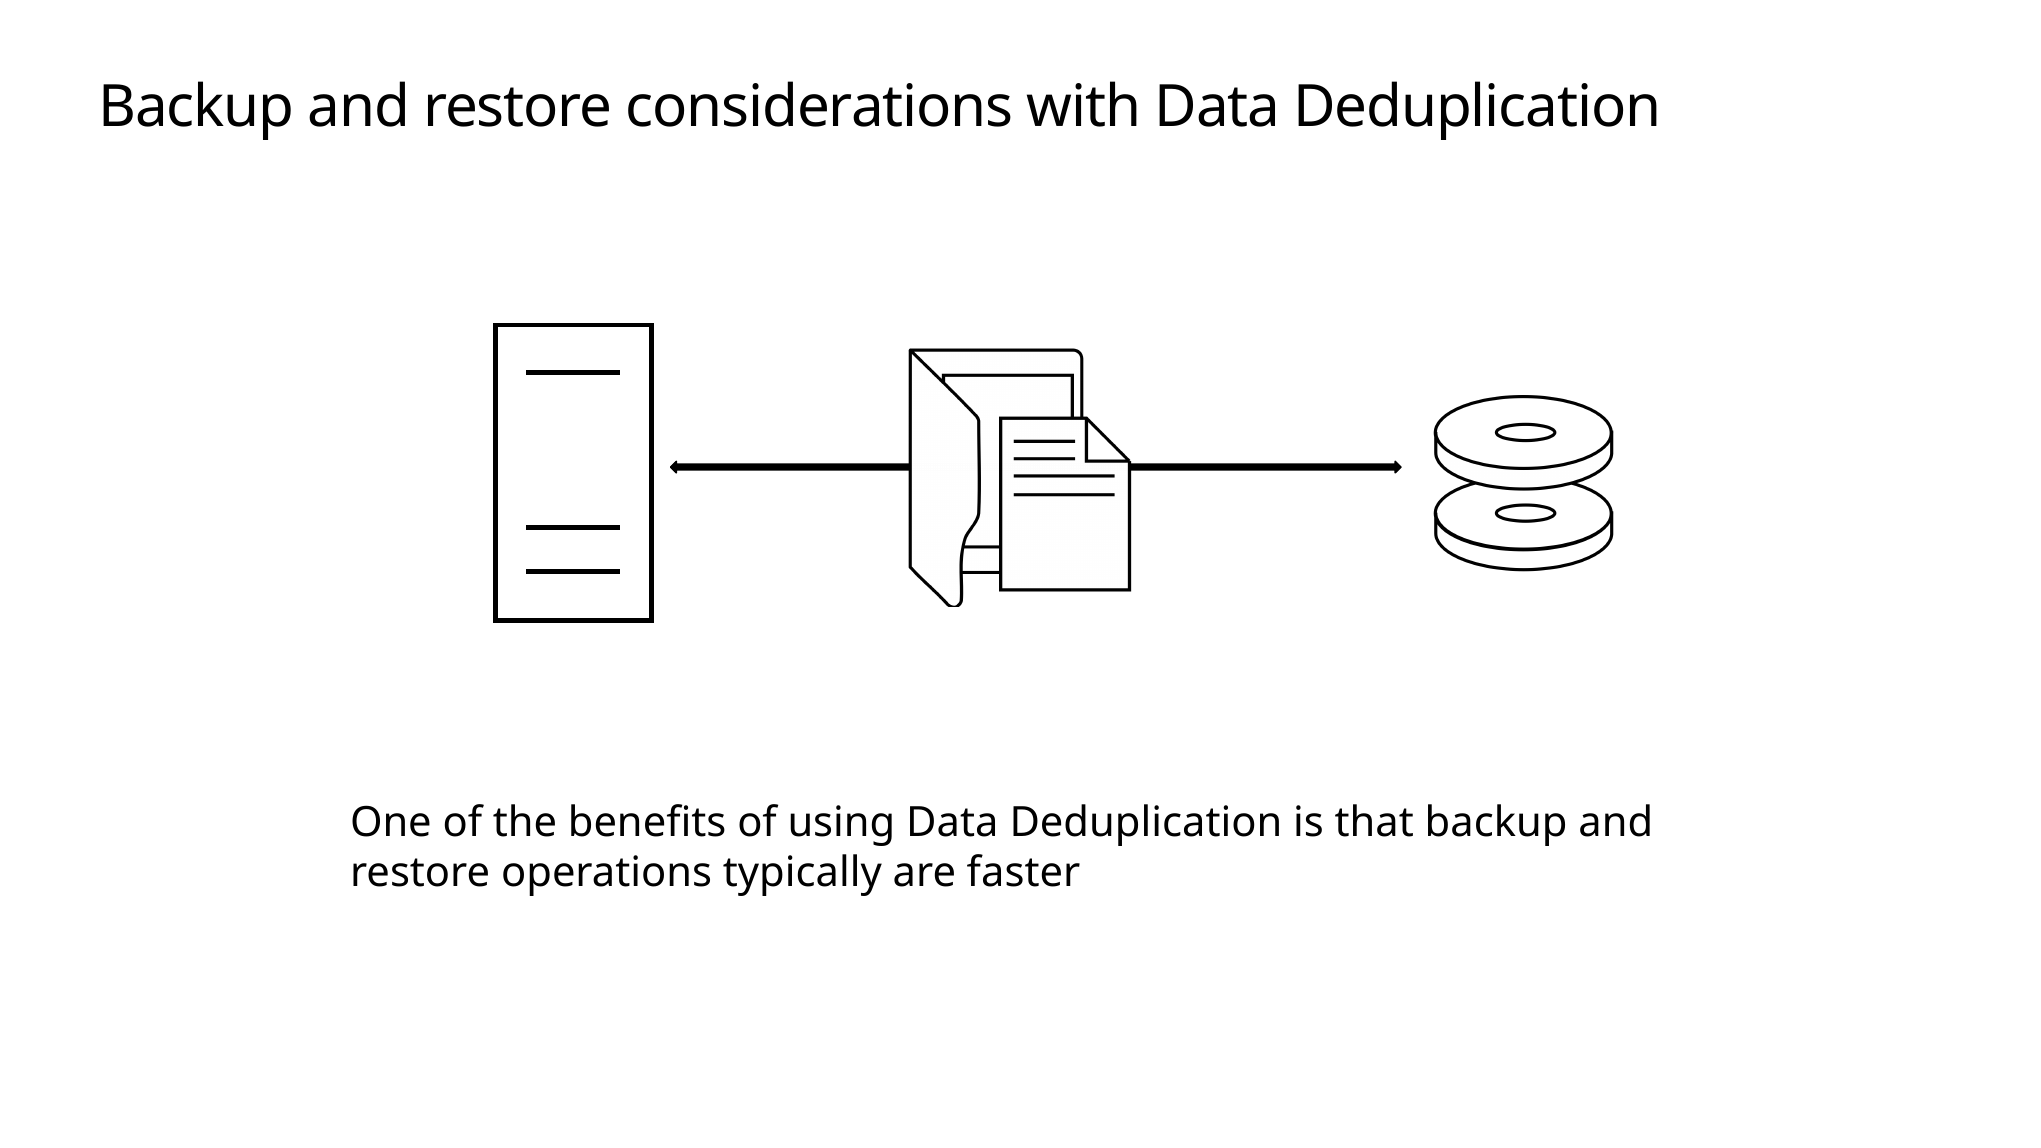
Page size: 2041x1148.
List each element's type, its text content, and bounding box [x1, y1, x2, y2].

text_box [471, 324, 1709, 662]
text_box One of the benefits of using Data Deduplication is that backup and restore operations typically are faster [350, 795, 1709, 1015]
title Backup and restore considerations with Data Deduplication [98, 76, 1942, 262]
